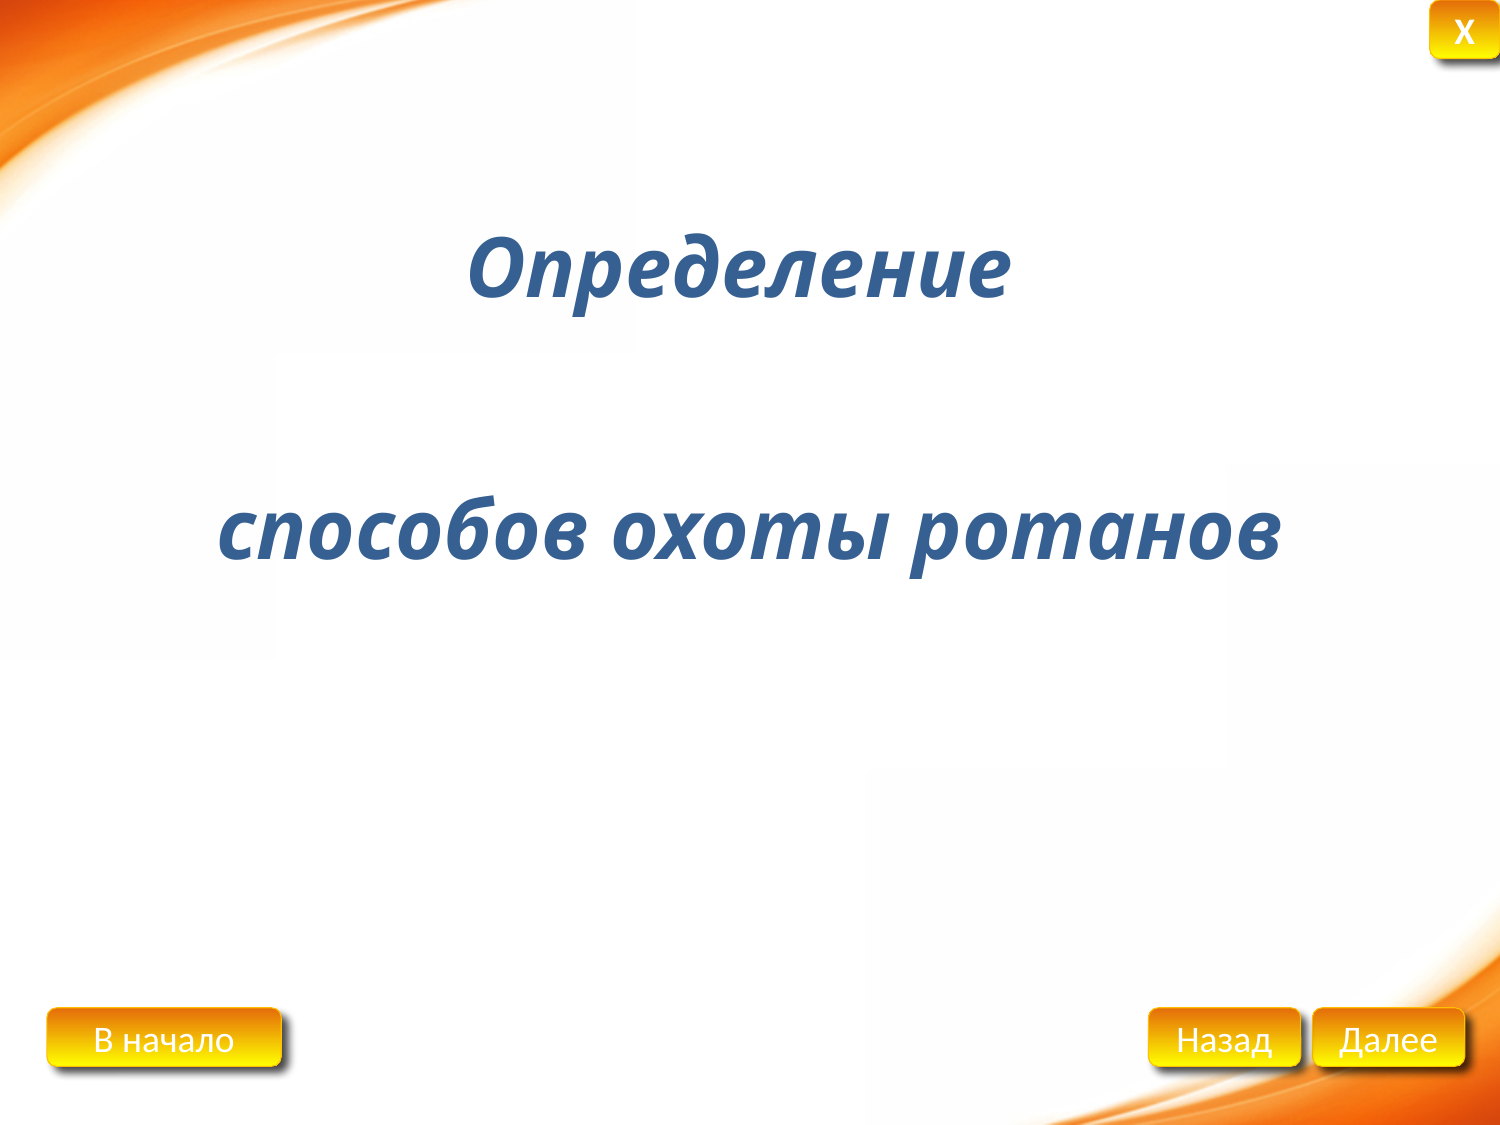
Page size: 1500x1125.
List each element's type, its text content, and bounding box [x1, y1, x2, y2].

title Определение [0, 152, 1500, 376]
picture [0, 0, 1500, 152]
list способов охоты ротанов [23, 468, 1477, 985]
picture [0, 376, 1500, 1125]
